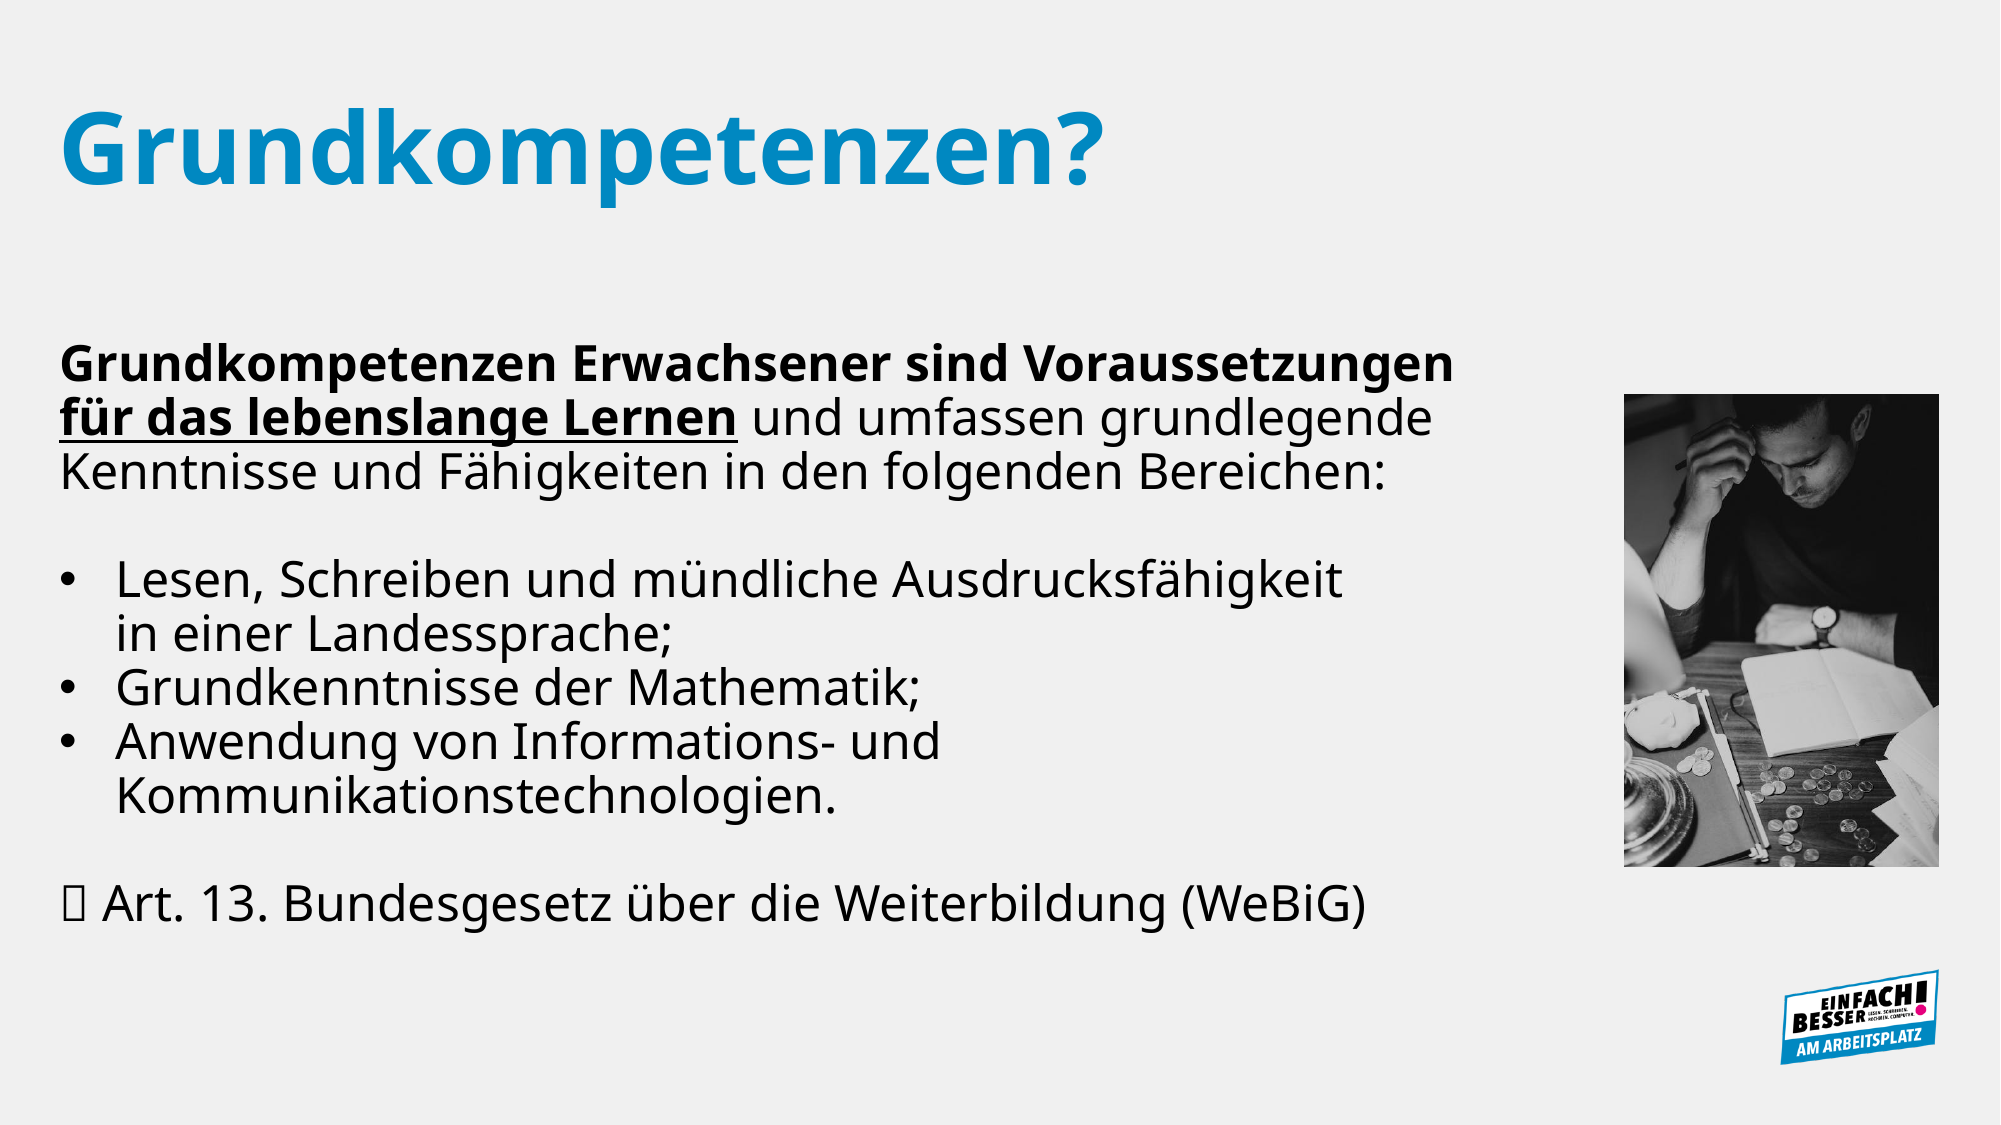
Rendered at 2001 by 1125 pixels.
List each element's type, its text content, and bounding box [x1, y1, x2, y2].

picture [1789, 989, 1939, 1065]
text_box Grundkompetenzen Erwachsener sind Voraussetzungen für das lebenslange Lernen und umfassen grundlegende Kenntnisse und Fähigkeiten in den folgenden Bereichen: Lesen, Schreiben und mündliche Ausdrucksfähigkeit in einer Landessprache; Grundkenntnisse der Mathematik; Anwendung von Informations- und Kommunikationstechnologien.  Art. 13. Bundesgesetz über die Weiterbildung (WeBiG) [44, 331, 1589, 960]
picture [1780, 969, 1936, 1059]
picture [1798, 1044, 1805, 1055]
picture [1834, 1039, 1841, 1051]
picture [1785, 973, 1936, 1039]
picture [1844, 1038, 1850, 1049]
picture [1824, 1041, 1831, 1052]
picture [1873, 1036, 1879, 1046]
picture [1866, 1035, 1872, 1046]
picture [1854, 1036, 1863, 1048]
picture [1624, 394, 1939, 867]
picture [1907, 1030, 1913, 1041]
picture [1808, 1043, 1814, 1054]
picture [1882, 1032, 1896, 1044]
picture [1899, 1031, 1906, 1042]
text_box Grundkompetenzen? [44, 55, 1923, 250]
